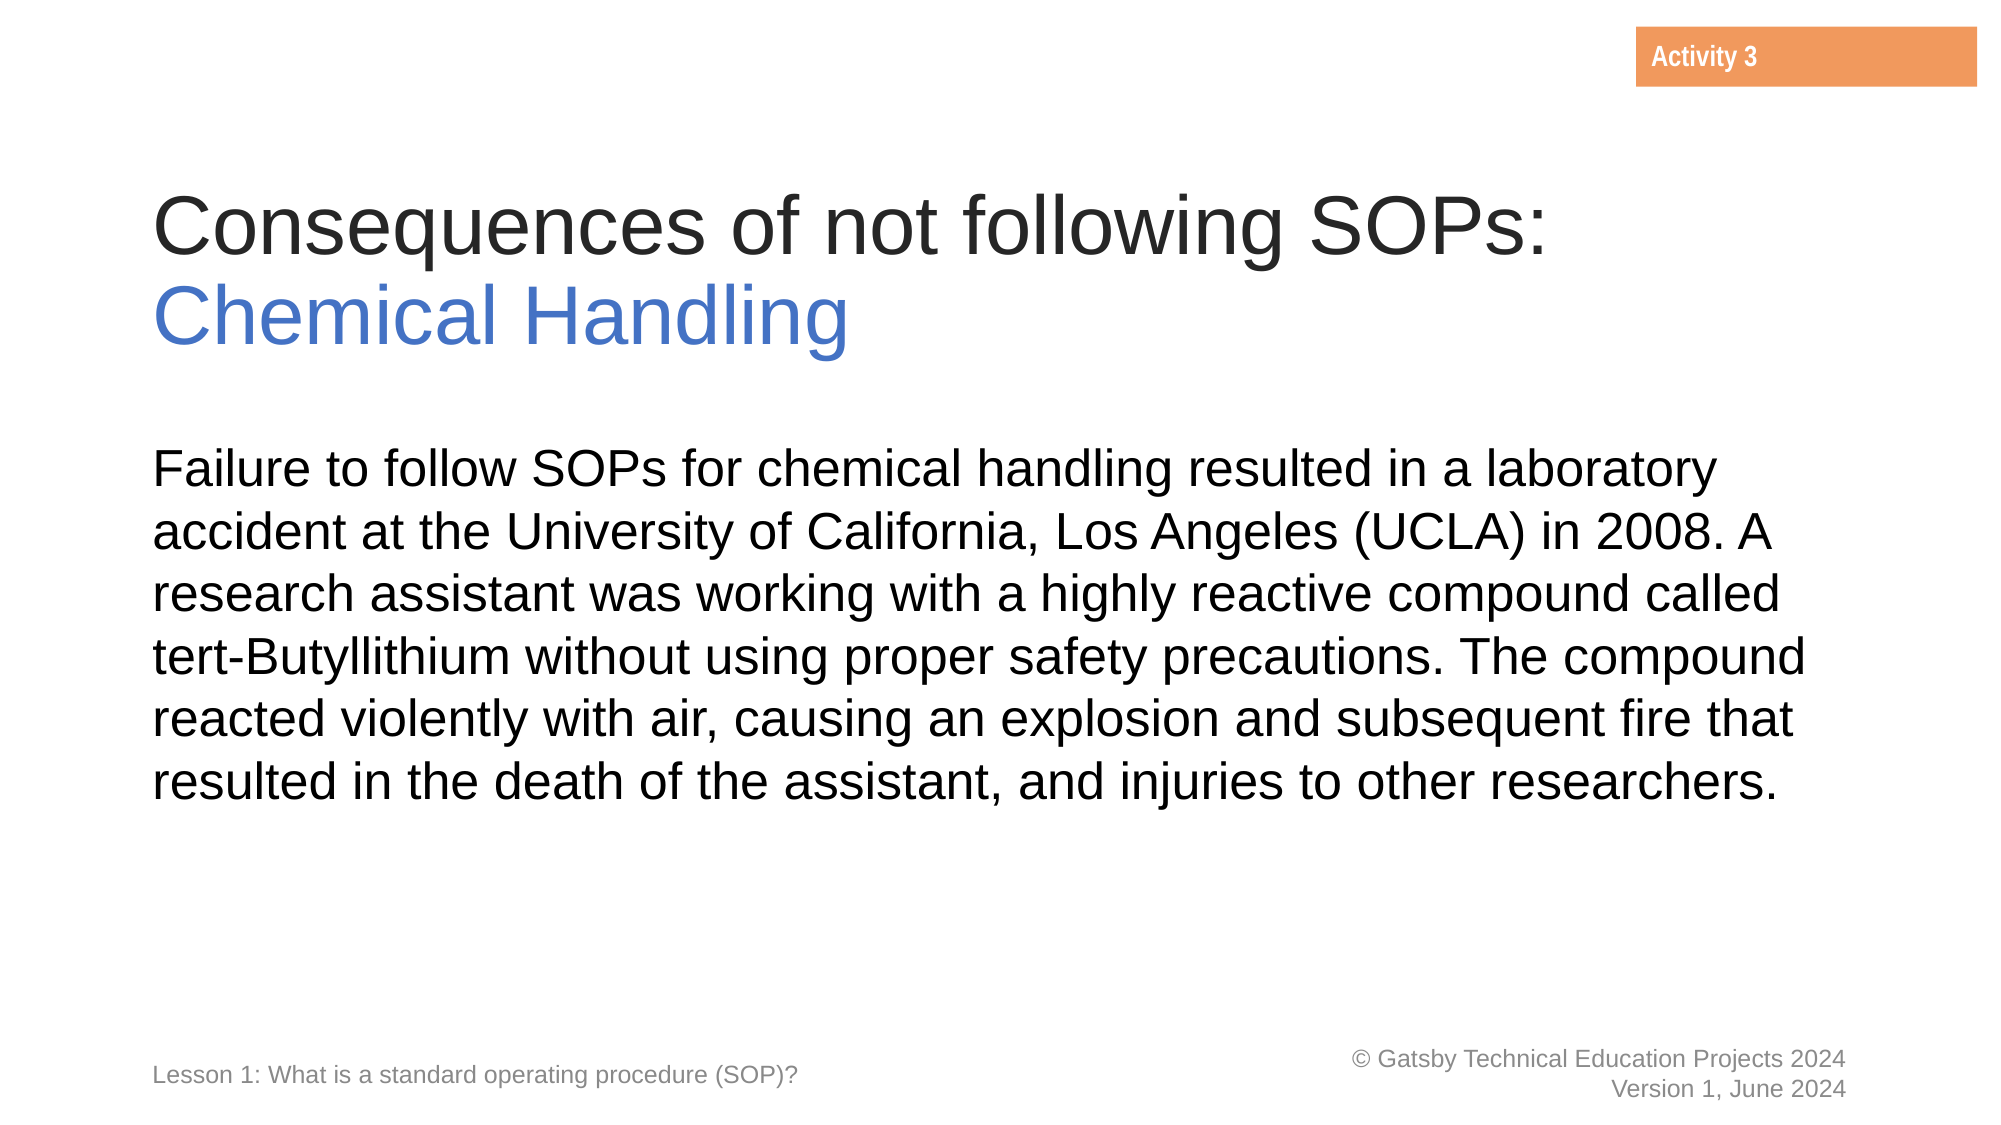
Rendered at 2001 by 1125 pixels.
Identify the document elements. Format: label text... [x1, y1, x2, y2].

list Activity 3 [1636, 26, 1978, 87]
list Lesson 1: What is a standard operating procedure (SOP)? [137, 1042, 829, 1103]
title Consequences of not following SOPs: Chemical Handling [137, 163, 1863, 382]
text_box Failure to follow SOPs for chemical handling resulted in a laboratory accident at the University of California, Los Angeles (UCLA) in 2008. A research assistant was working with a highly reactive compound called tert-Butyllithium without using proper safety precautions. The compound reacted violently with air, causing an explosion and subsequent fire that resulted in the death of the assistant, and injuries to other researchers. [137, 419, 1894, 825]
